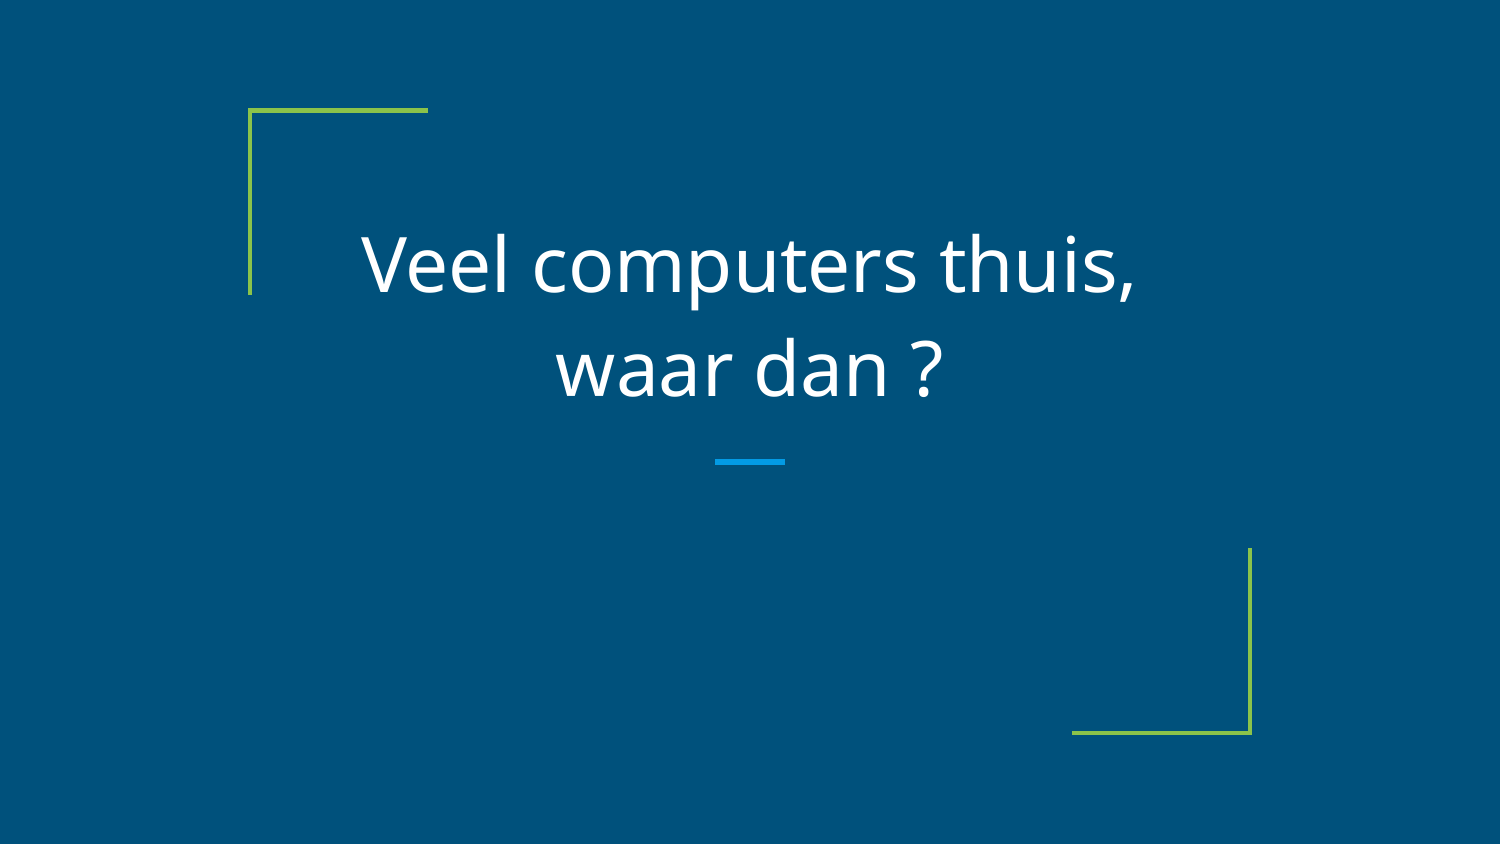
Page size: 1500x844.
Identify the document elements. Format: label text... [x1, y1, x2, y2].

title Veel computers thuis, waar dan ? [275, 195, 1225, 435]
